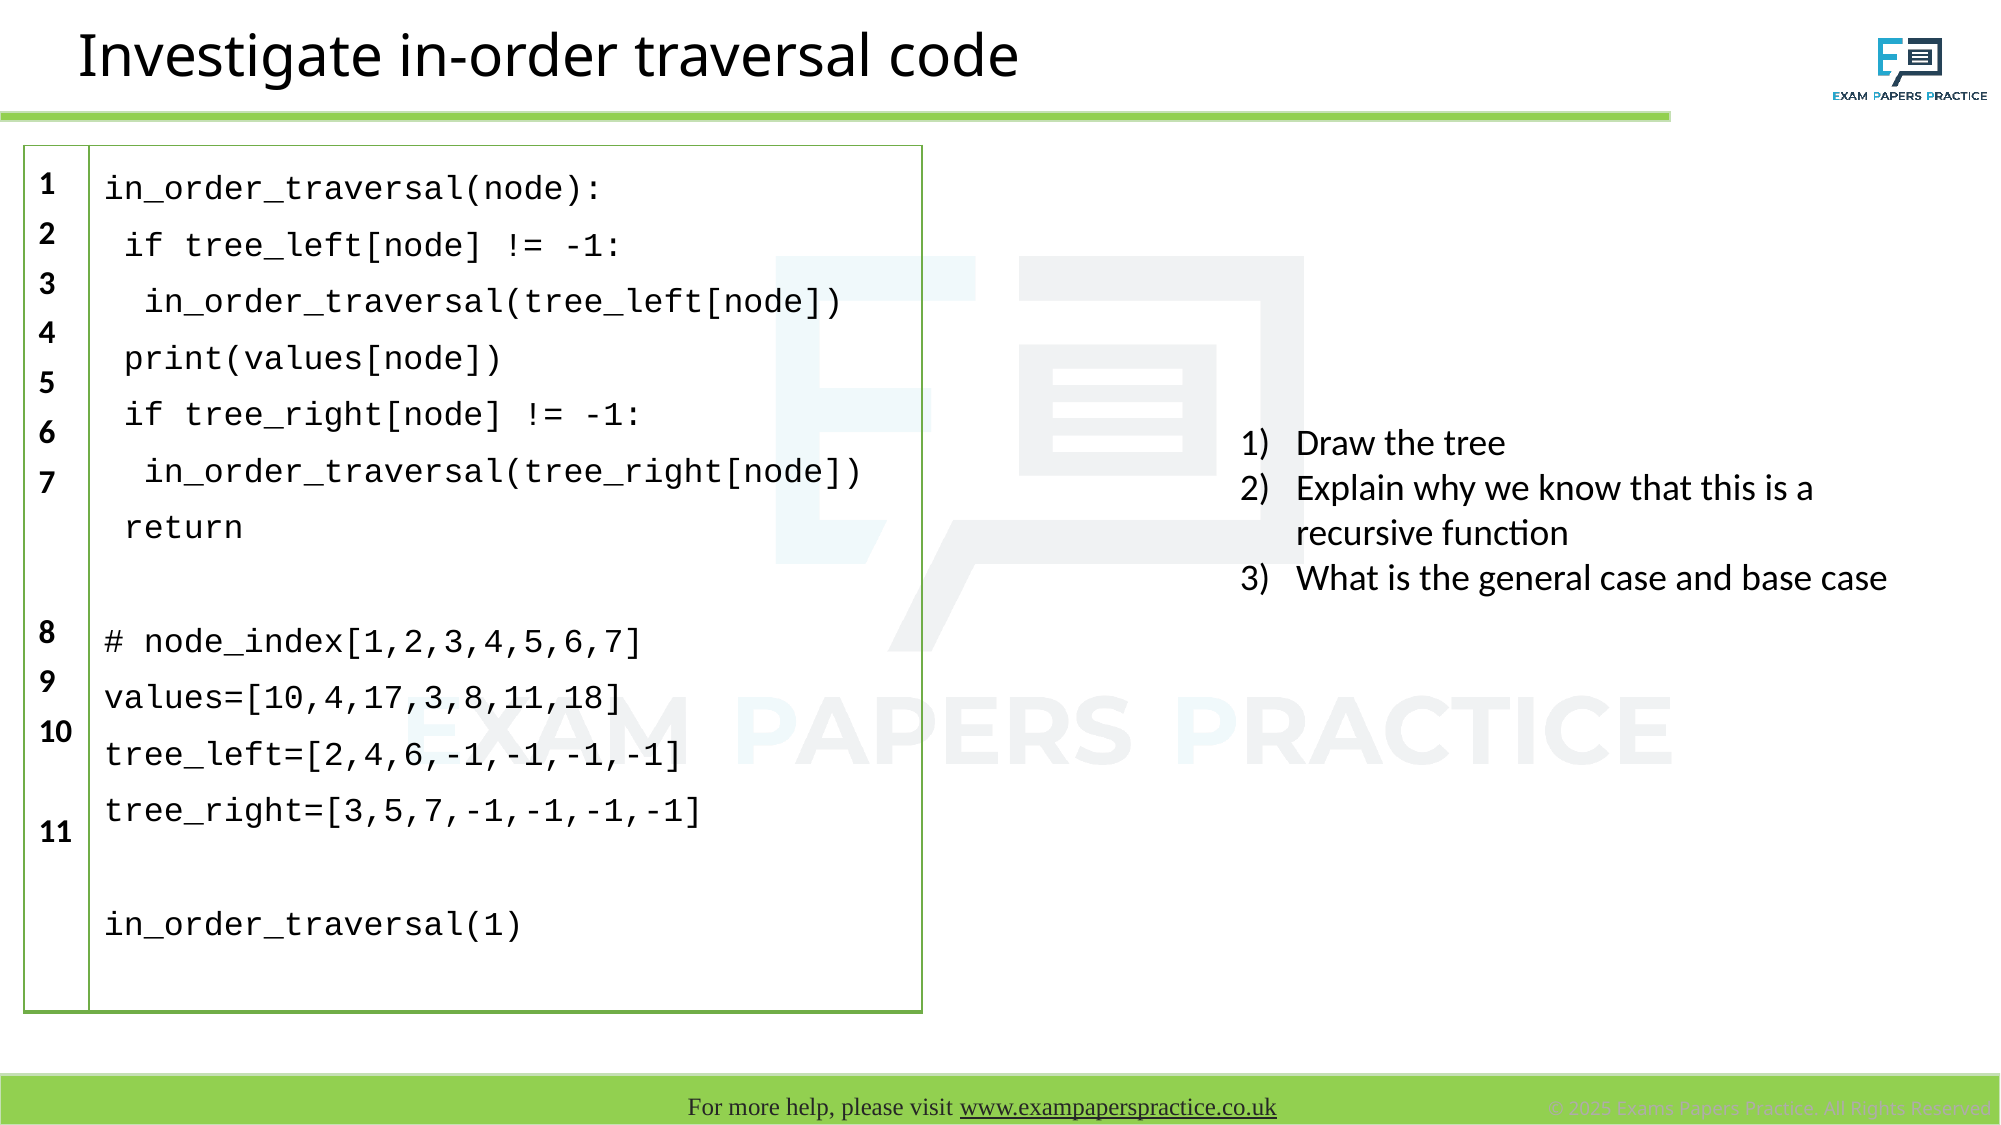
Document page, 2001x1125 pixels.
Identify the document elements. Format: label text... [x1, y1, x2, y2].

title Investigate in-order traversal code [63, 9, 1405, 106]
text_box Draw the tree Explain why we know that this is a recursive function What is the general case and base case [1225, 410, 1905, 605]
table_header in_order_traversal(node): if tree_left[node] != -1: in_order_traversal(tree_left[node]) print(values[node]) if tree_right[node] != -1: in_order_traversal(tree_right[node]) return # node_index[1,2,3,4,5,6,7] values=[10,4,17,3,8,11,18] tree_left=[2,4,6,-1,-1,-1,-1] tree_right=[3,5,7,-1,-1,-1,-1] in_order_traversal(1) [90, 146, 921, 1010]
table_header 1 2 3 4 5 6 7 8 9 10 11 [25, 146, 88, 1010]
